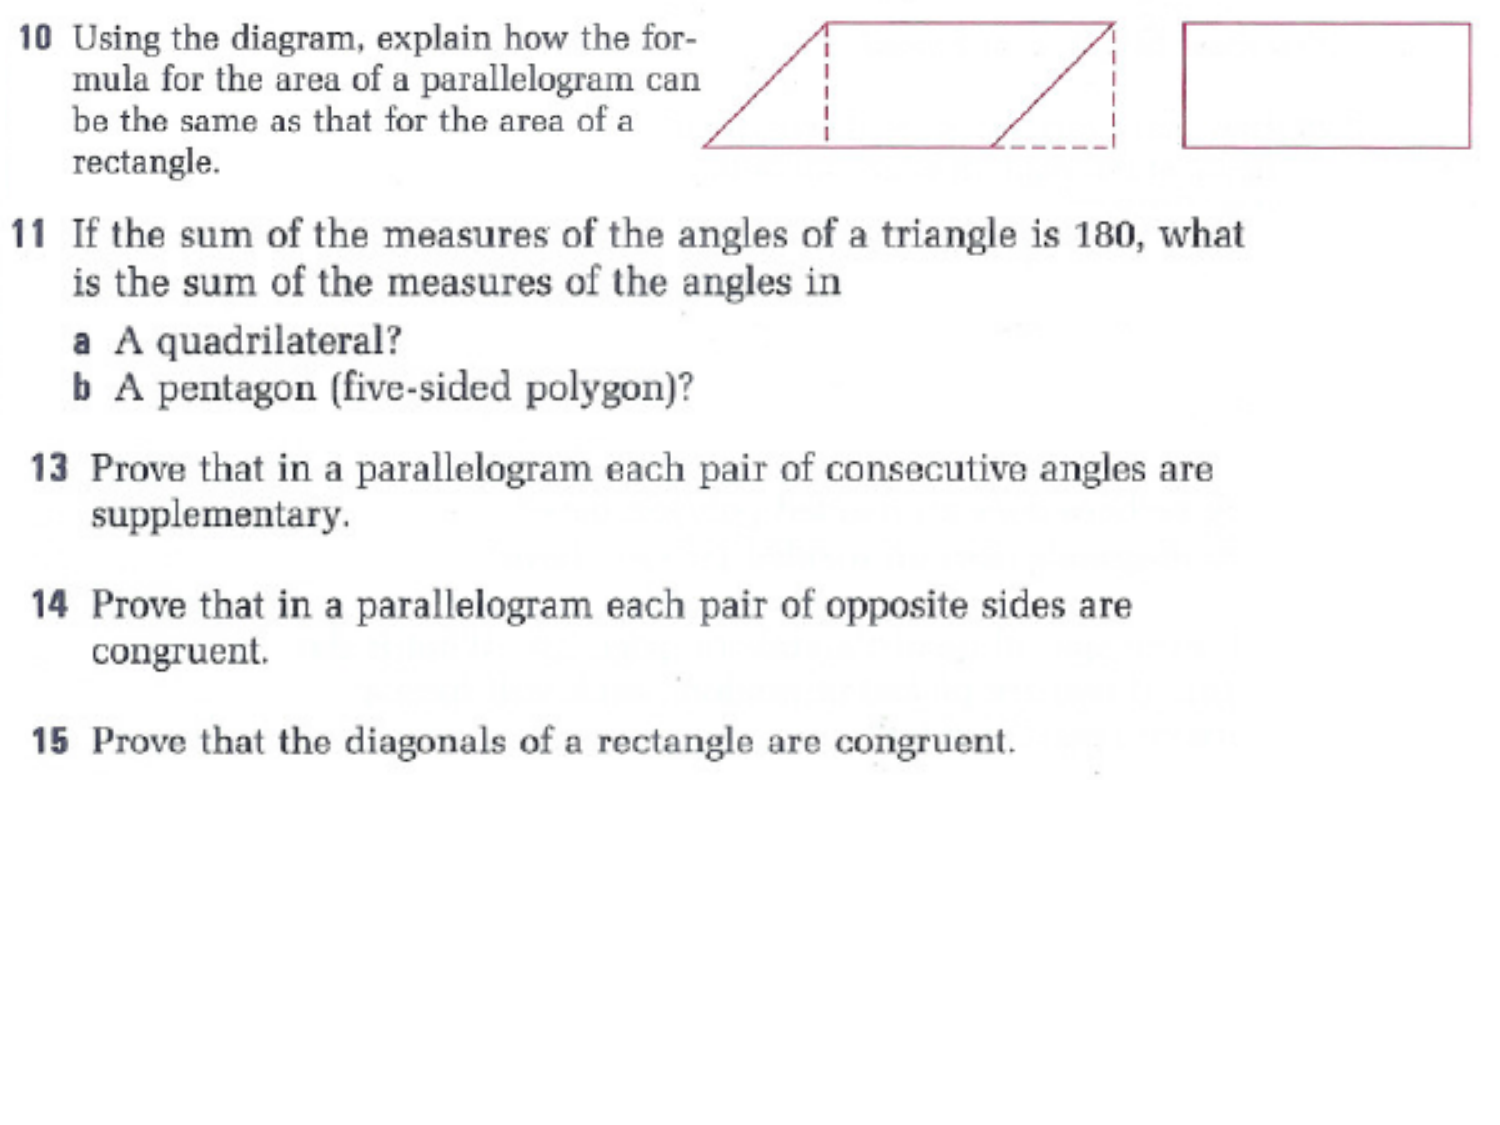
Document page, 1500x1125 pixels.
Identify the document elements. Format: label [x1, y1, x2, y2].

picture [24, 437, 1239, 780]
picture [0, 0, 1500, 427]
